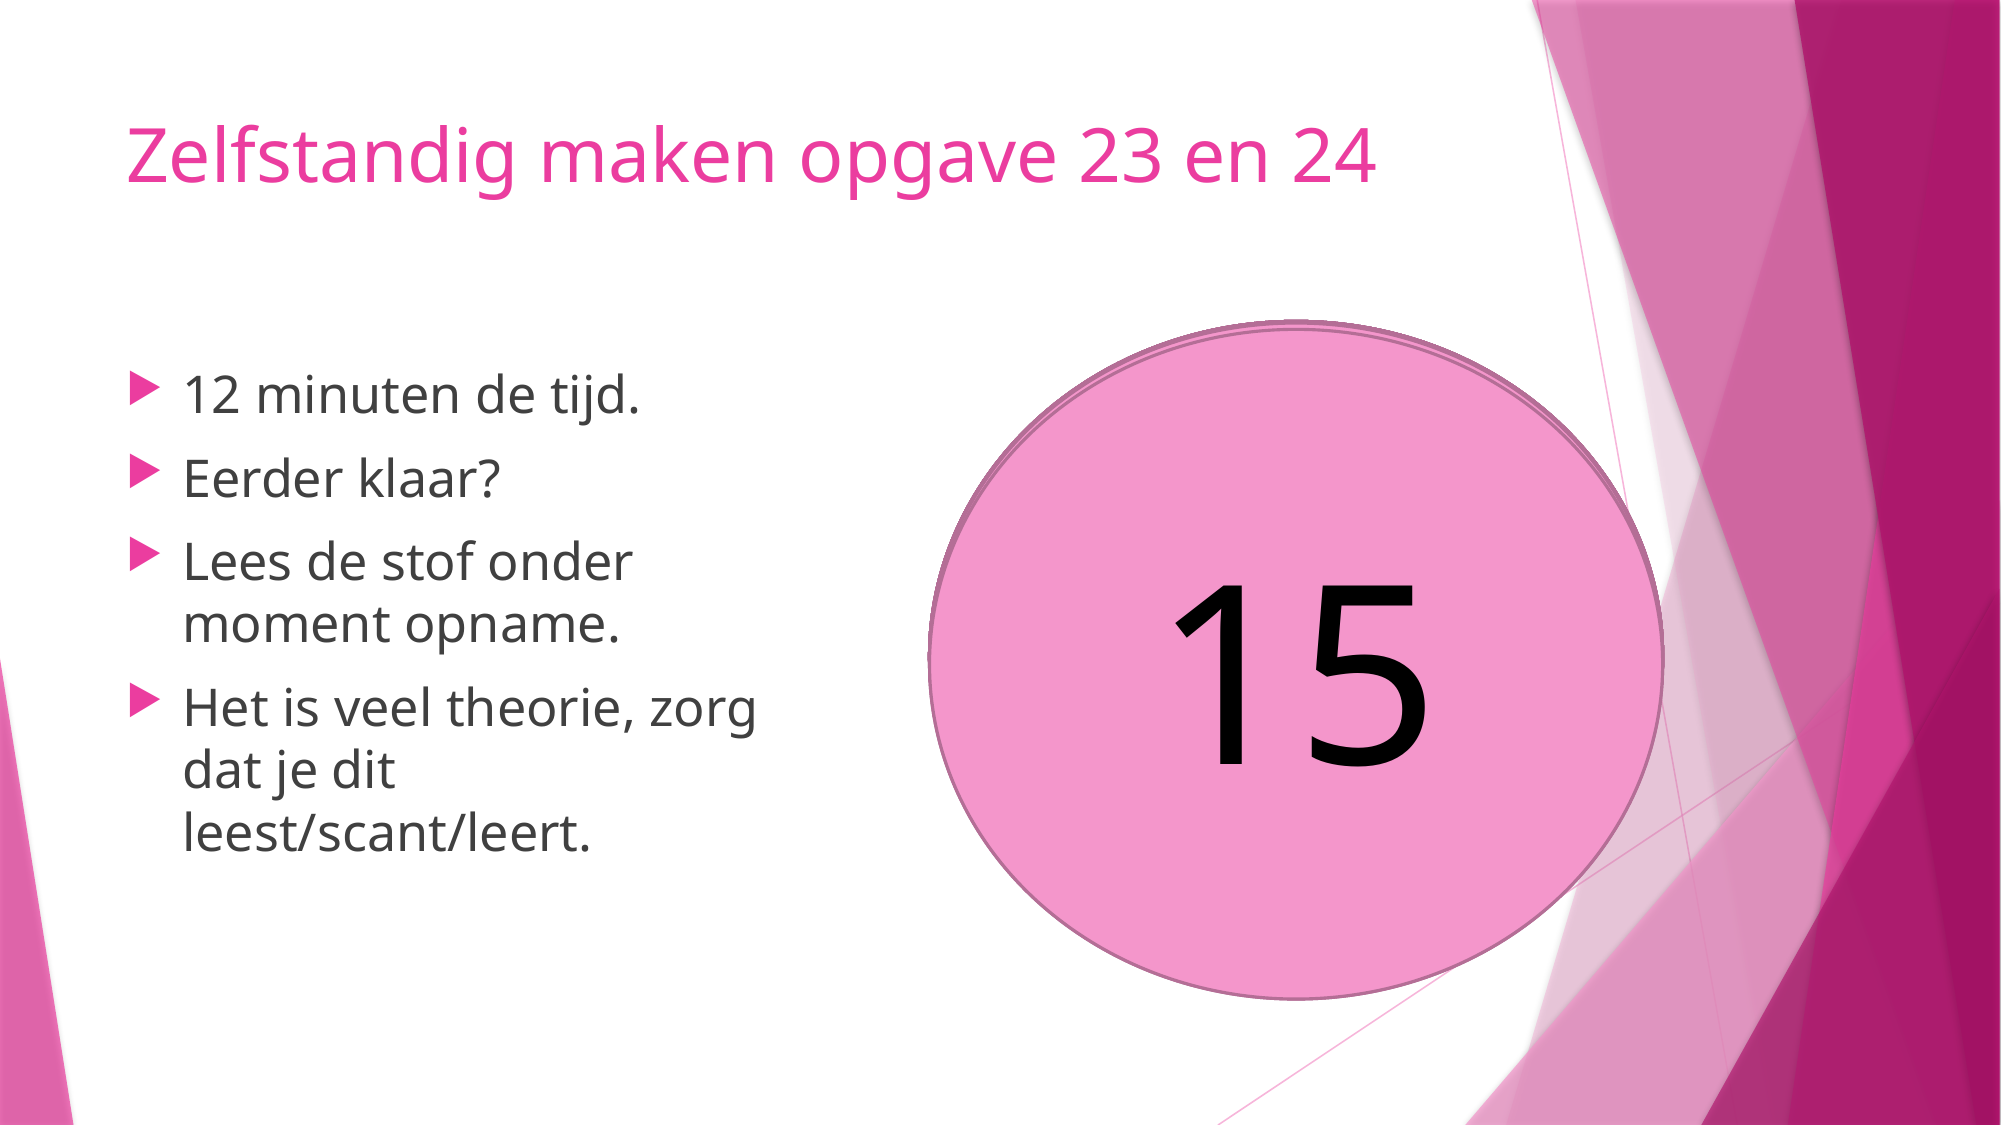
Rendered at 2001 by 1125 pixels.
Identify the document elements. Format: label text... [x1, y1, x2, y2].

text_box 15 [927, 327, 1665, 1001]
list 12 minuten de tijd. Eerder klaar? Lees de stof onder moment opname. Het is veel theorie, zorg dat je dit leest/scant/leert. [111, 354, 831, 962]
title Zelfstandig maken opgave 23 en 24 [111, 99, 1522, 317]
text_box 14 [930, 321, 1662, 621]
